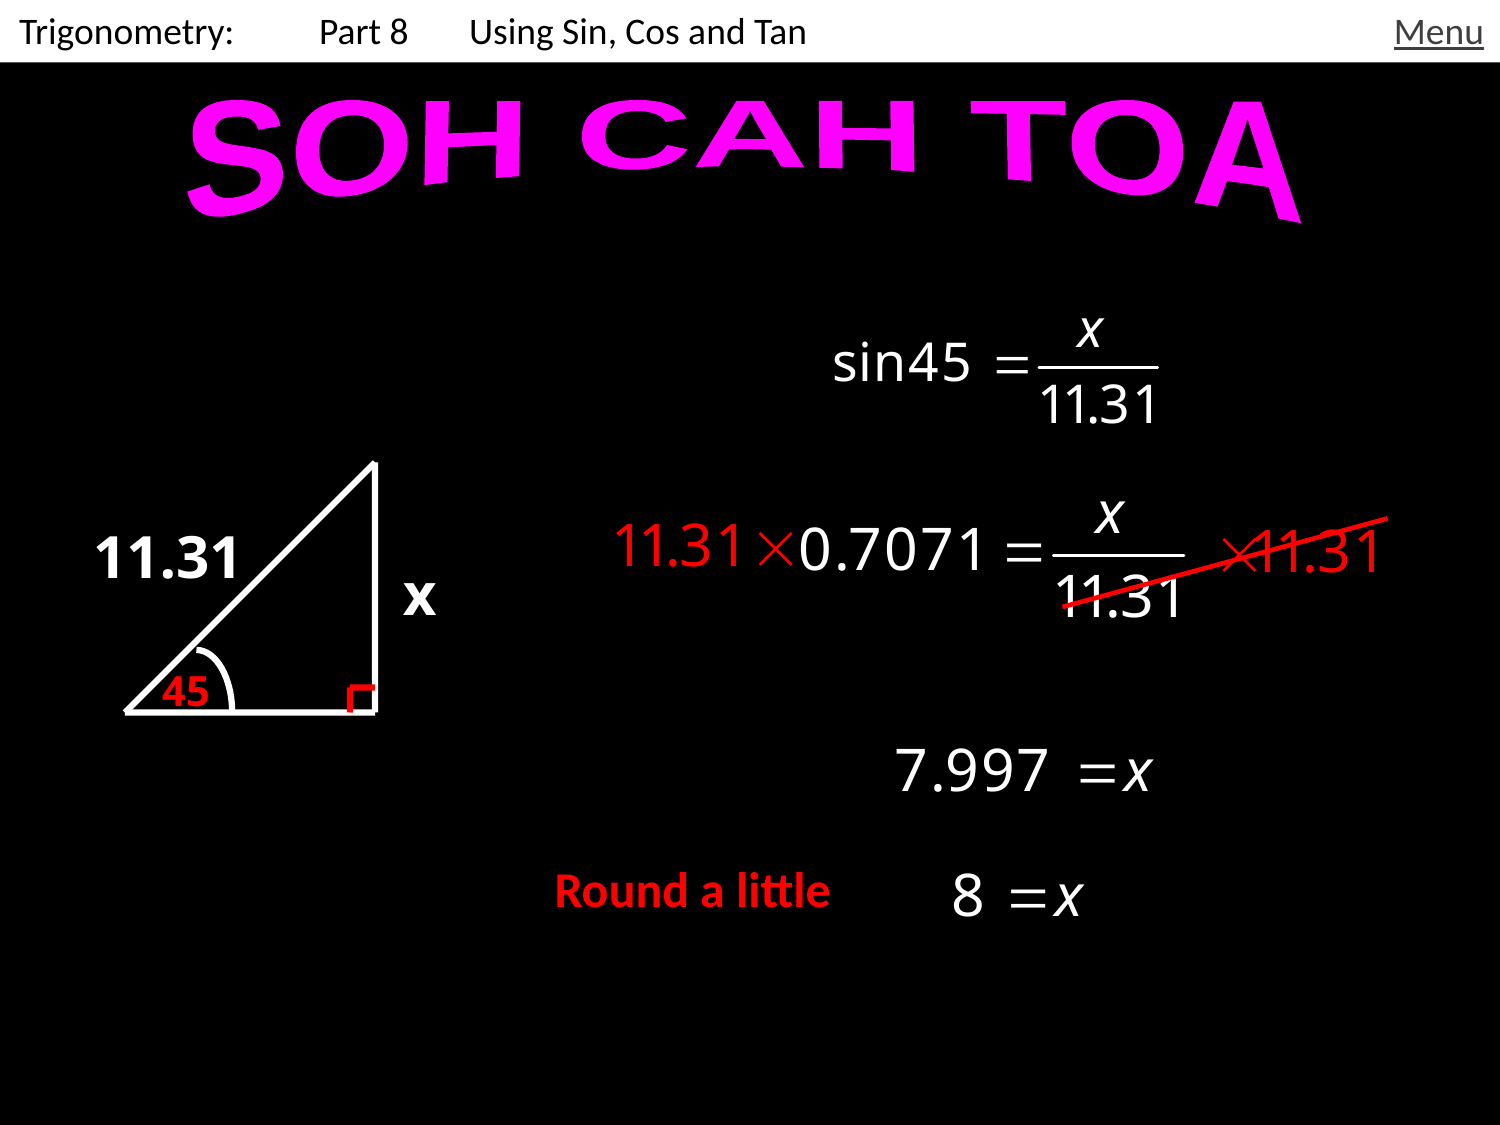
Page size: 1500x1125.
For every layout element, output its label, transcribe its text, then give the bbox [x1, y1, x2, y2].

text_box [607, 511, 795, 582]
text_box Trigonometry: Part 8 Using Sin, Cos and Tan [4, 0, 823, 60]
text_box x [388, 549, 452, 635]
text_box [1210, 518, 1388, 588]
text_box 11.31 [78, 512, 119, 598]
text_box Round a little [539, 849, 847, 925]
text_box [790, 467, 1198, 635]
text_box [945, 861, 1113, 932]
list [824, 287, 1169, 440]
text_box [0, 0, 1500, 64]
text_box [124, 462, 376, 713]
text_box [887, 736, 1178, 807]
text_box Menu [1379, 0, 1500, 60]
